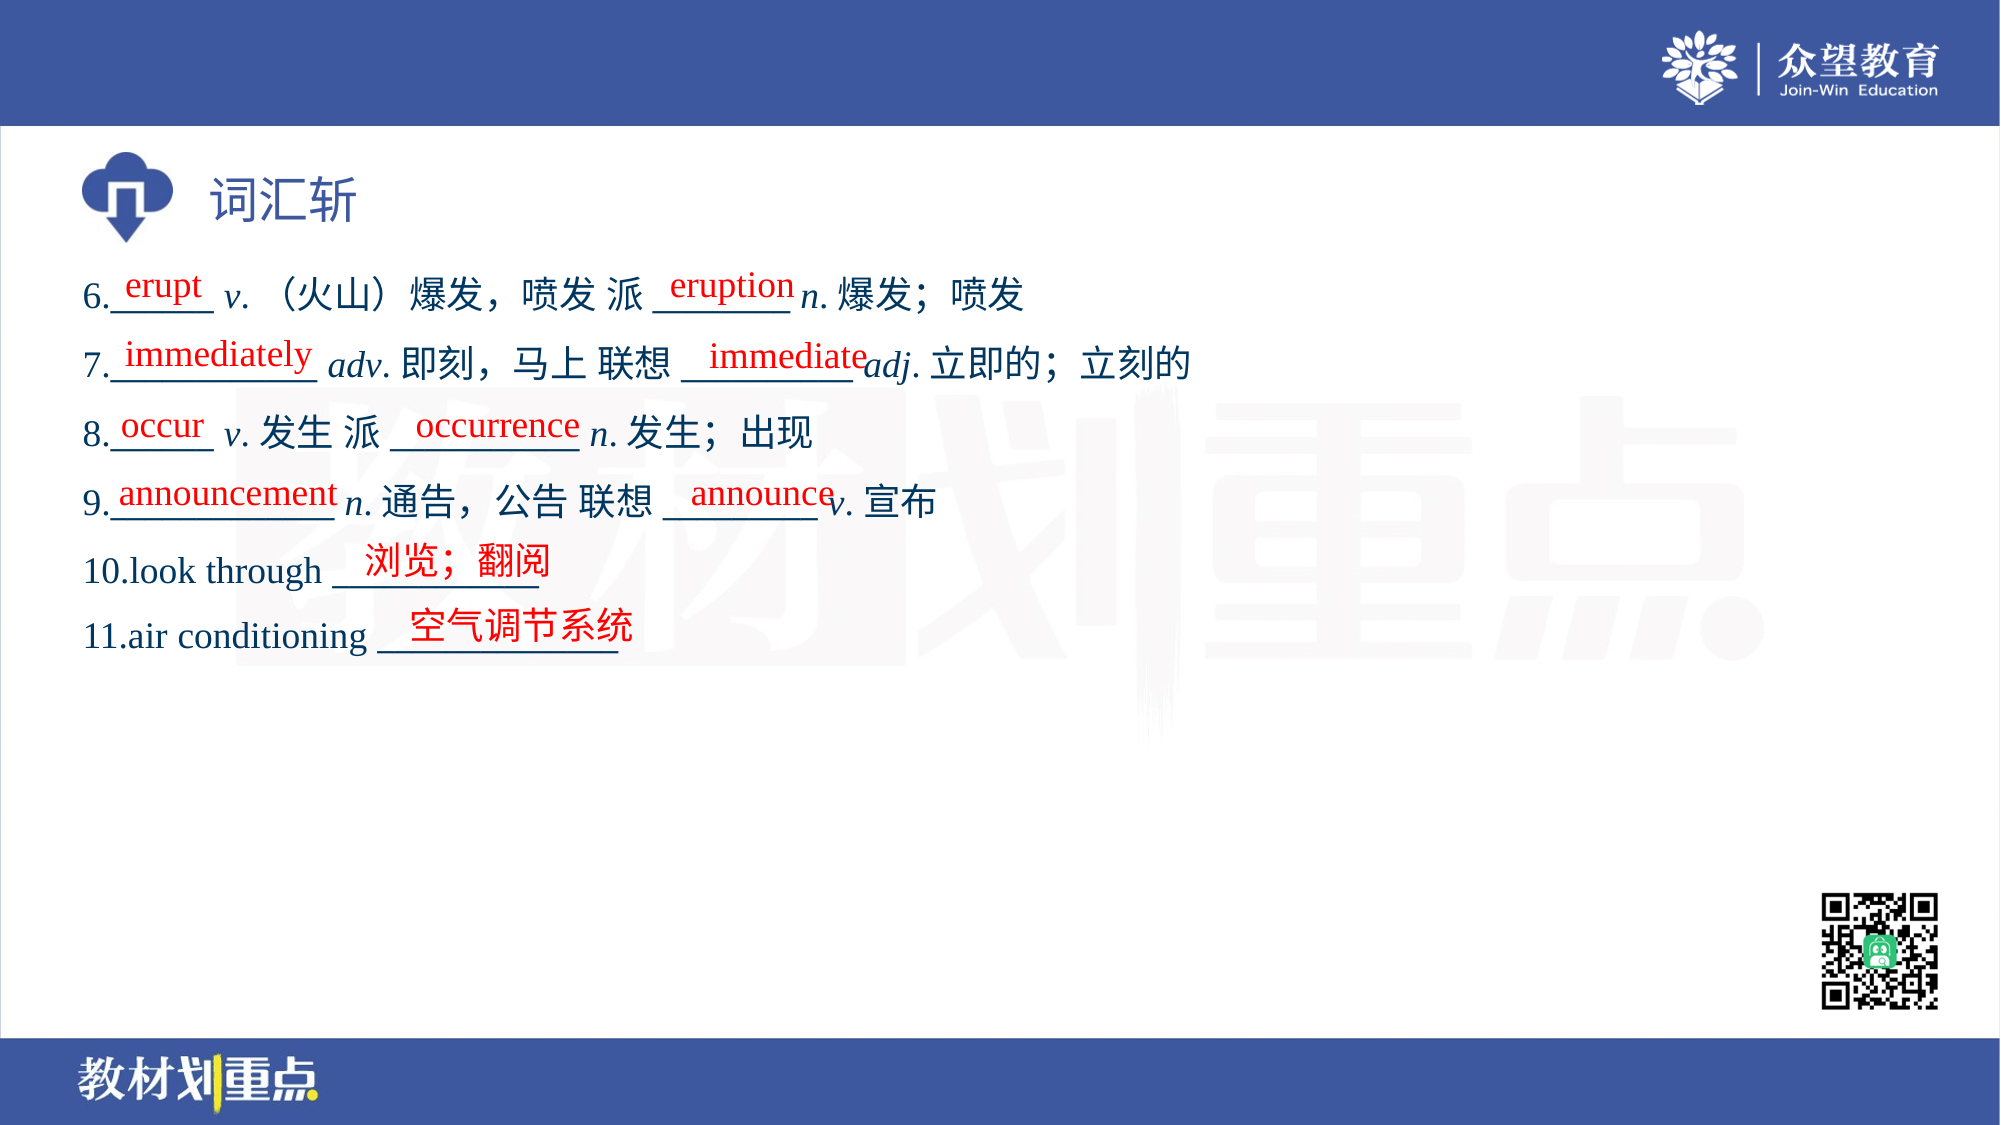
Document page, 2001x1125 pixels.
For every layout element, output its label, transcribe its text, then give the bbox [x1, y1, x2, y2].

text_box 浏览；翻阅 [351, 517, 566, 576]
text_box occur [107, 379, 218, 439]
text_box erupt [111, 240, 216, 299]
text_box announcement [105, 448, 352, 507]
text_box immediate [695, 311, 882, 370]
text_box occurrence [402, 379, 594, 439]
picture [0, 0, 2000, 1125]
text_box immediately [111, 309, 327, 368]
text_box 空气调节系统 [395, 582, 648, 641]
text_box 6.______ v.（火山）爆发，喷发 派________ n.爆发；喷发 7.____________ adv.即刻，马上 联想__________ adj.立即的；立刻的 8.______ v.发生 派___________ n.发生；出现 9._____________ n.通告，公告 联想_________ v.宣布 10.look through ____________ 11.air conditioning ______________ [82, 247, 1817, 649]
text_box eruption [656, 240, 809, 299]
text_box announce [677, 448, 849, 507]
